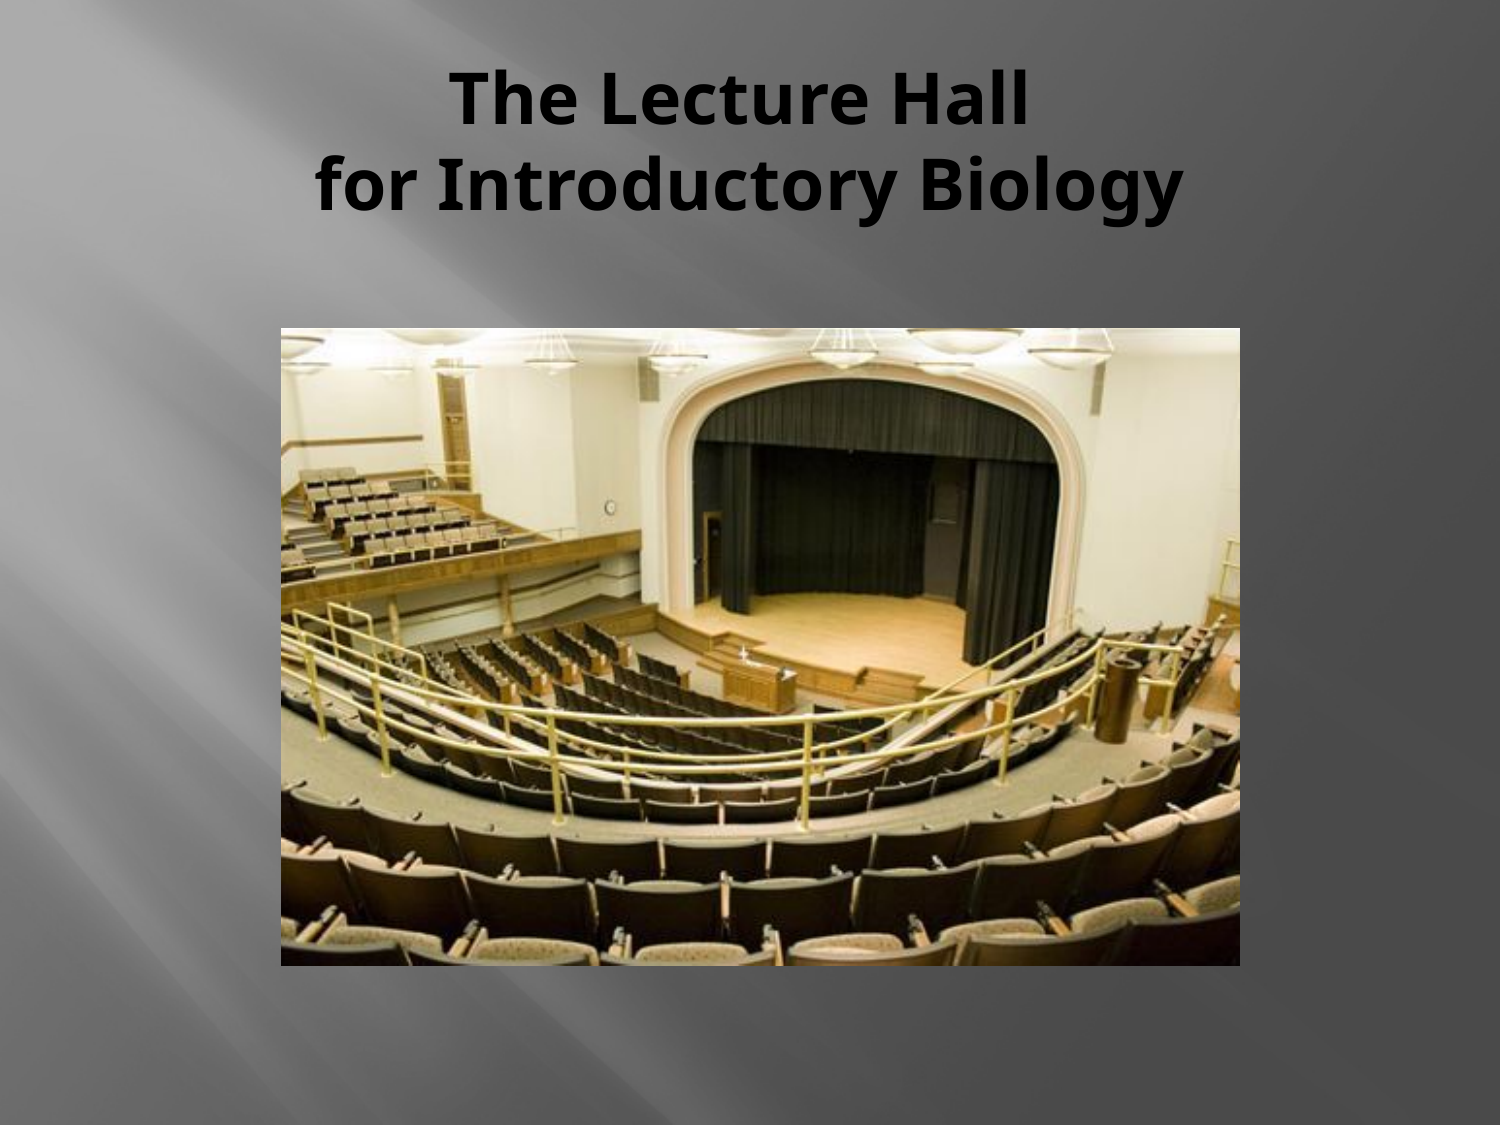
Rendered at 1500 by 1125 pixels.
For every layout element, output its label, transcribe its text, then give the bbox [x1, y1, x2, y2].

title The Lecture Hall for Introductory Biology [75, 45, 1425, 233]
picture [281, 328, 1240, 967]
